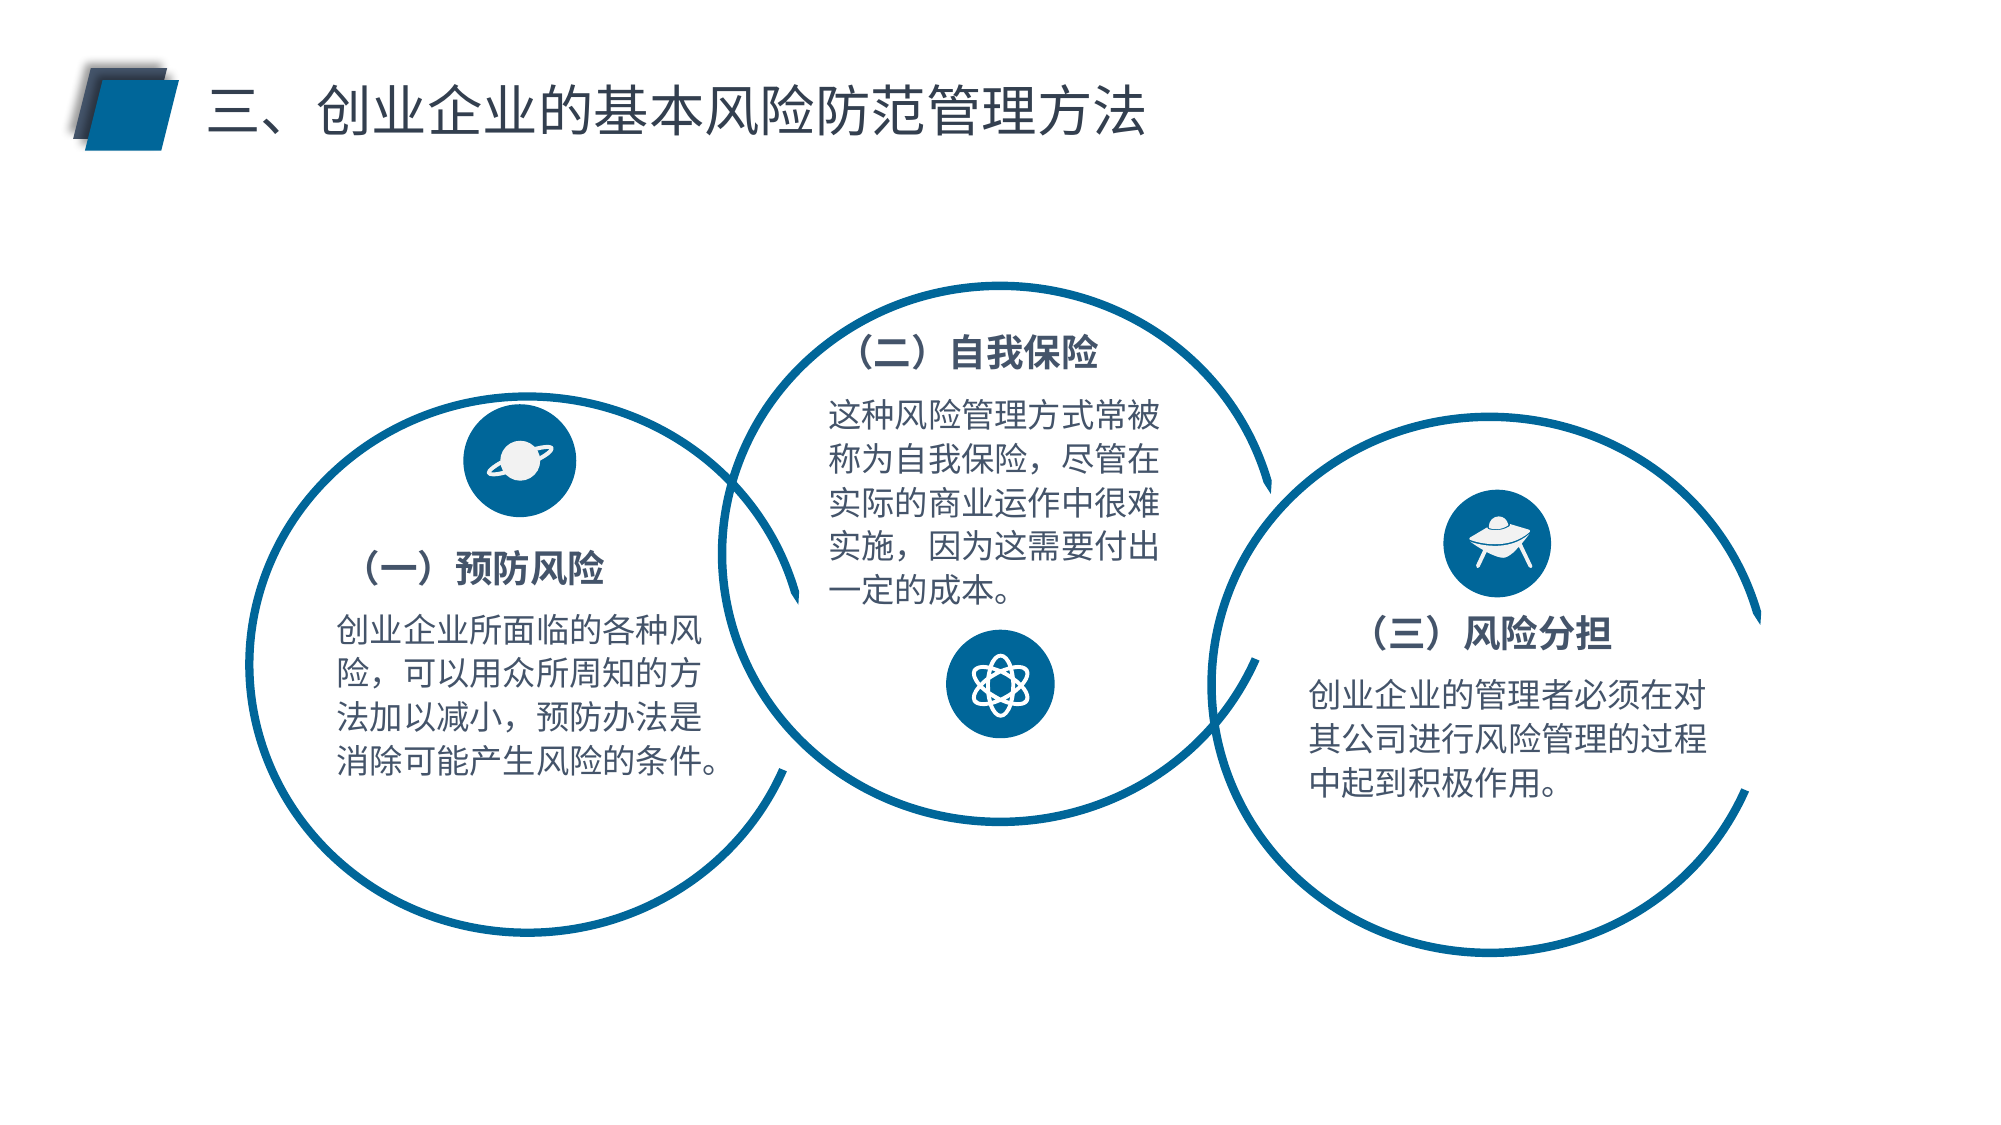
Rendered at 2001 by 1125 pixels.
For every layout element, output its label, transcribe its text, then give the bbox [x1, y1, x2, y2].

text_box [813, 321, 1188, 620]
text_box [321, 538, 718, 835]
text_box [245, 281, 1283, 937]
text_box [1283, 786, 1751, 959]
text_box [73, 68, 179, 151]
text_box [946, 629, 1055, 739]
text_box 三、创业企业的基本风险防范管理方法 [190, 68, 1259, 150]
text_box [1283, 411, 1763, 629]
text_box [463, 404, 577, 518]
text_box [1443, 489, 1552, 598]
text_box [1293, 602, 1726, 812]
